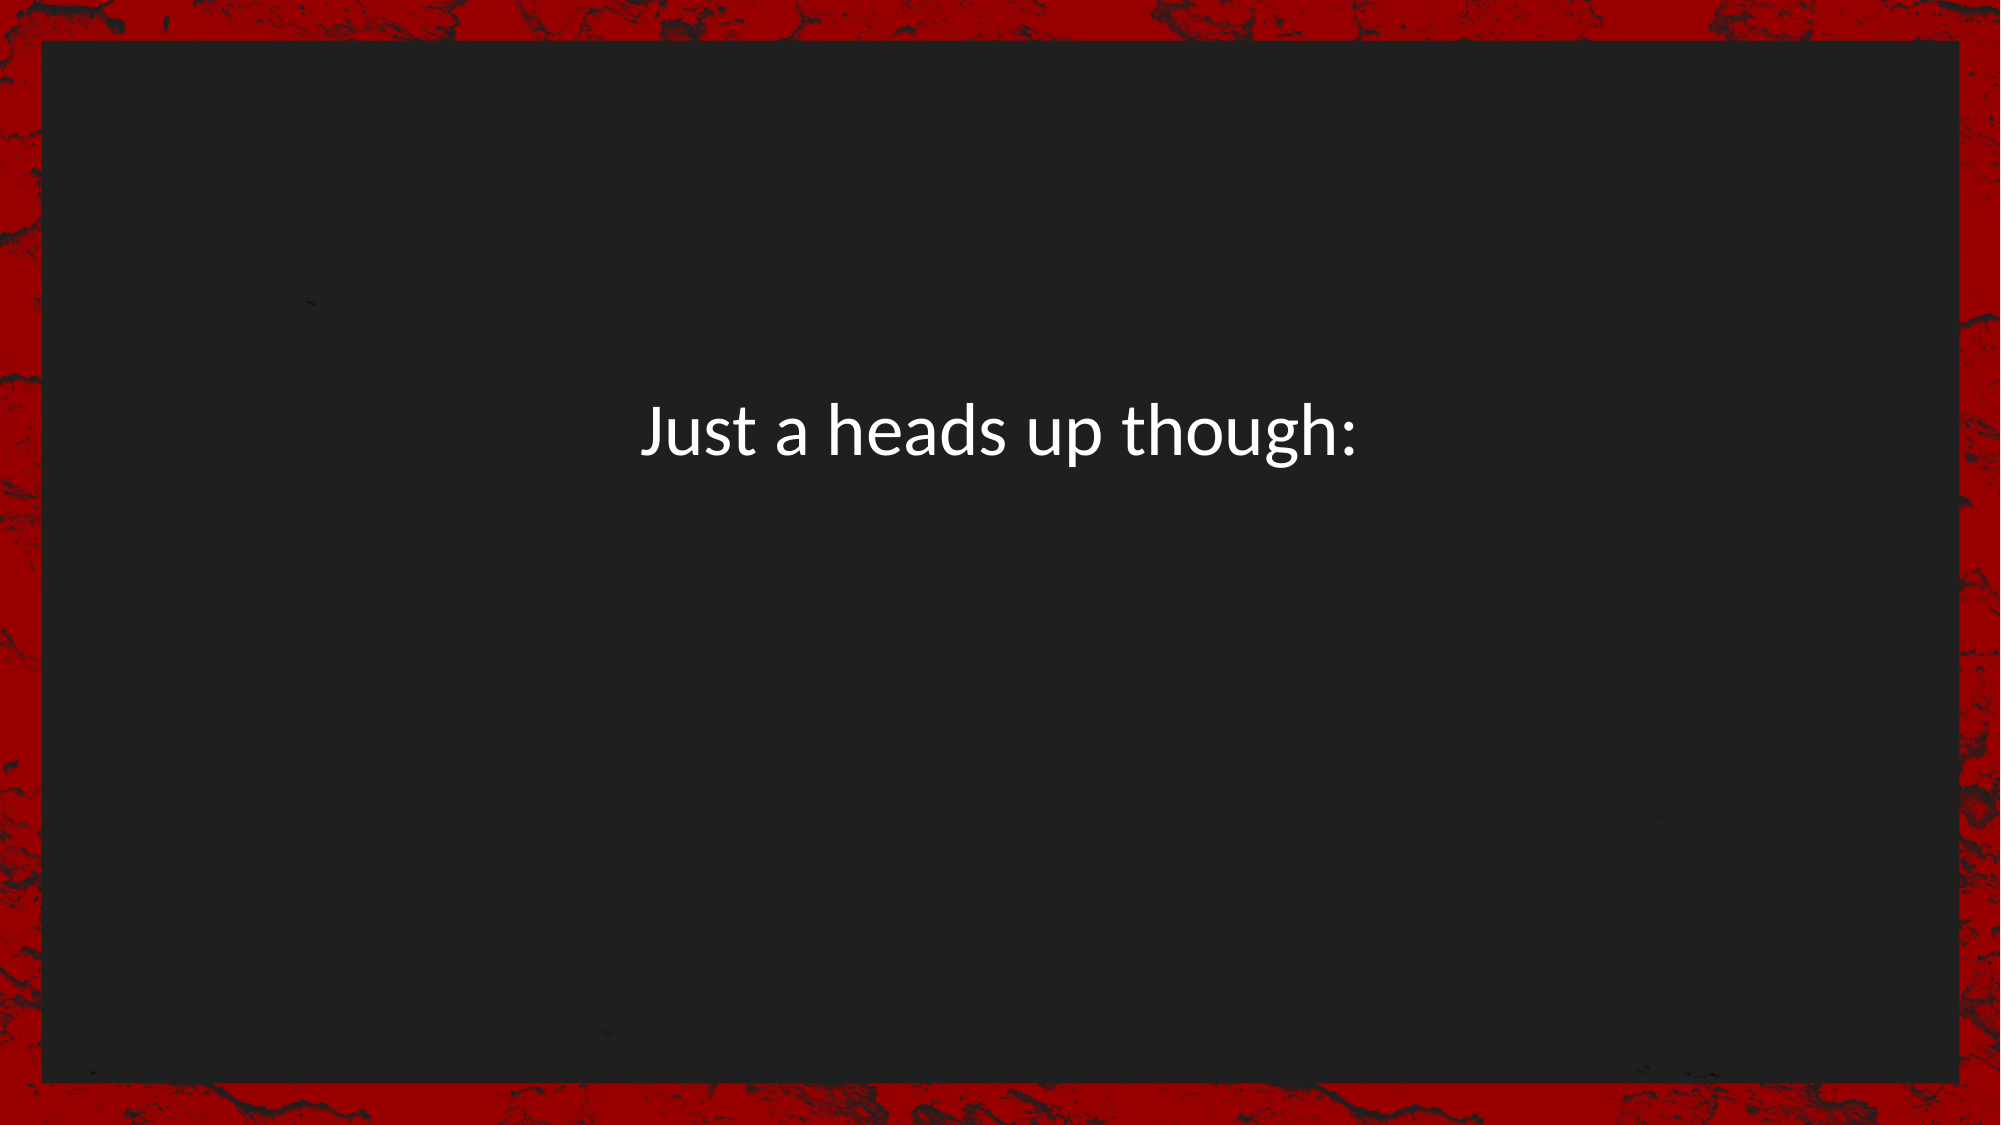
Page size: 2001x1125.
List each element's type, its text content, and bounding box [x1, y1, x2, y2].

text_box Just a heads up though: [0, 373, 2000, 478]
picture [0, 0, 2001, 1125]
